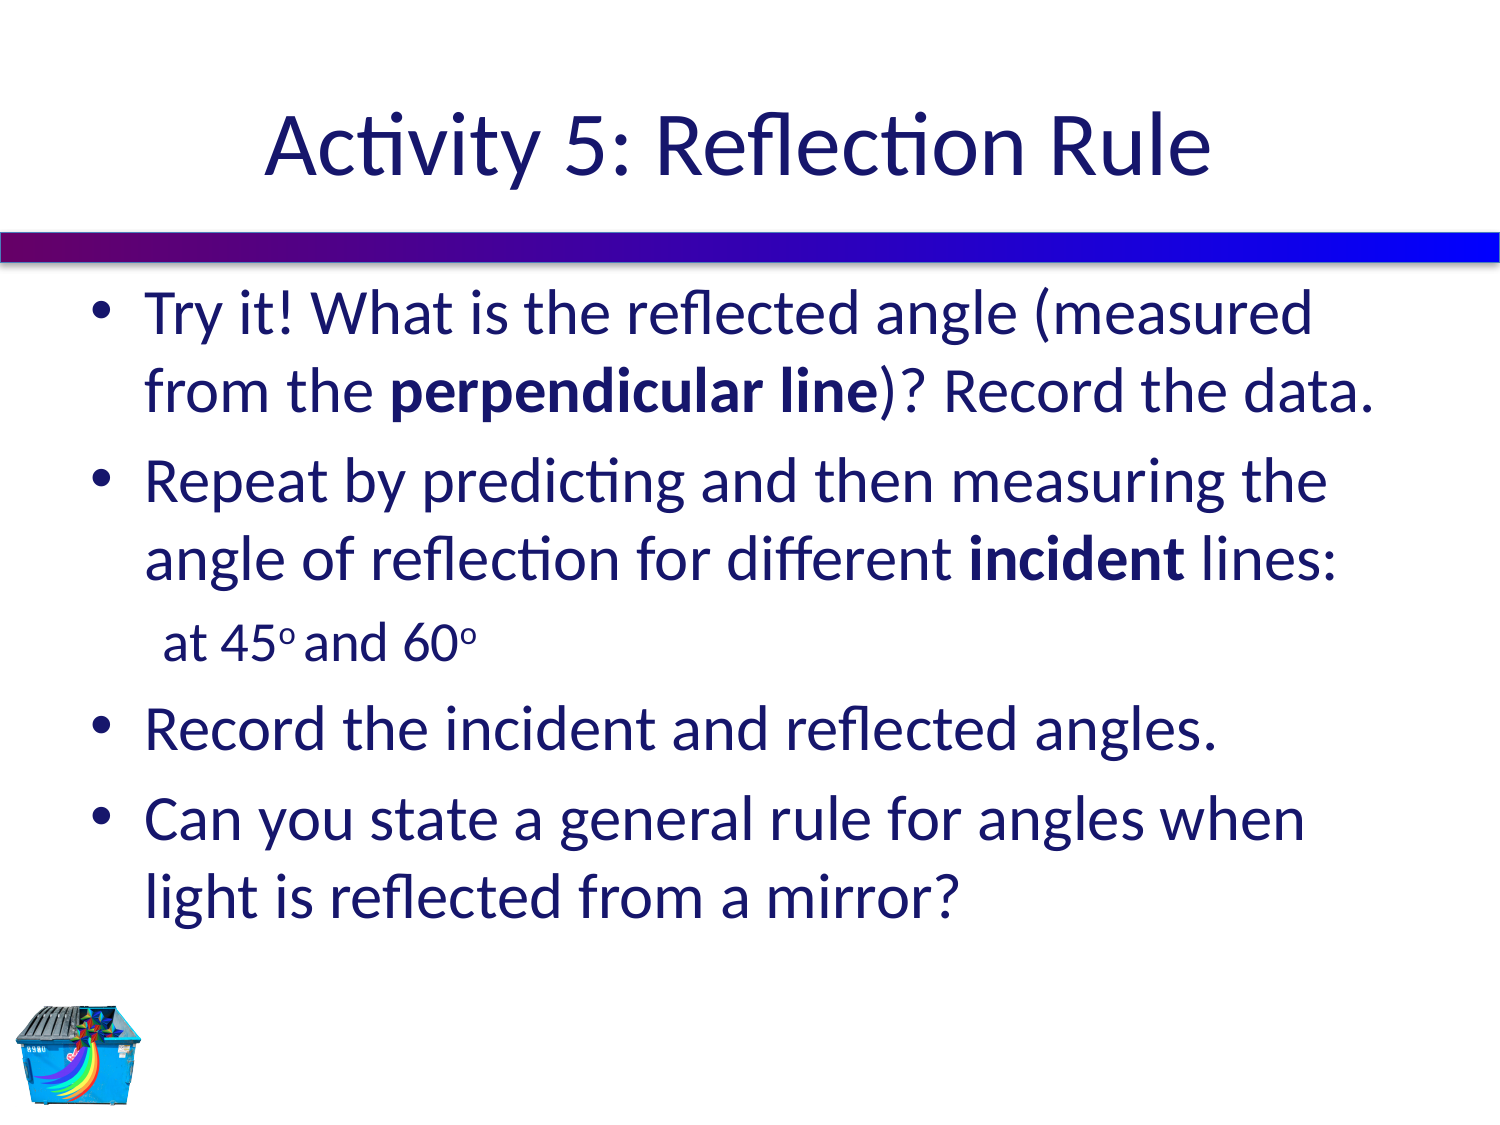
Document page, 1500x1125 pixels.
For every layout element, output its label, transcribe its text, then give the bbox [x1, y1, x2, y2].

title Activity 5: Reflection Rule [75, 45, 1425, 233]
list Try it! What is the reflected angle (measured from the perpendicular line)? Record the data. Repeat by predicting and then measuring the angle of reflection for different incident lines: at 45o and 60o Record the incident and reflected angles. Can you state a general rule for angles when light is reflected from a mirror? [75, 262, 1425, 1005]
picture [14, 1004, 143, 1107]
